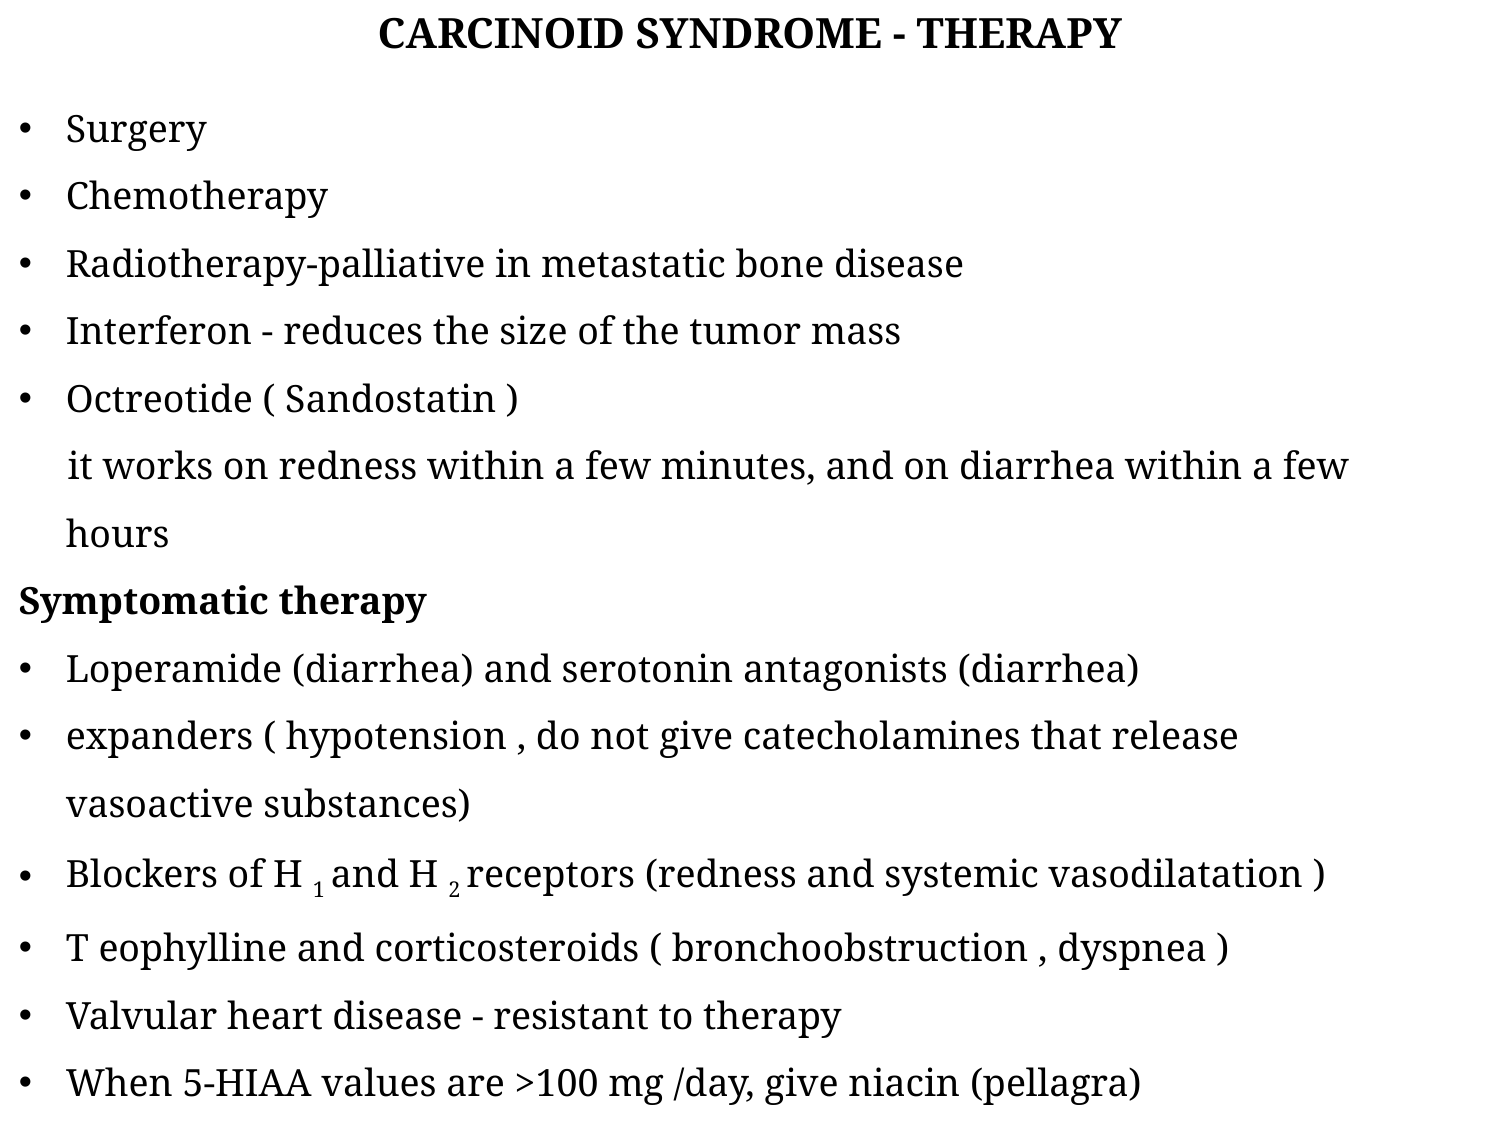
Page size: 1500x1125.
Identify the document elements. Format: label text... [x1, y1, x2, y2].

text_box CARCINOID SYNDROME - THERAPY [0, 0, 1500, 63]
text_box Surgery Chemotherapy Radiotherapy-palliative in metastatic bone disease Interferon - reduces the size of the tumor mass Octreotide ( Sandostatin ) it works on redness within a few minutes, and on diarrhea within a few hours Symptomatic therapy Loperamide (diarrhea) and serotonin antagonists (diarrhea) expanders ( hypotension , do not give catecholamines that release vasoactive substances) Blockers of H 1 and H 2 receptors (redness and systemic vasodilatation ) T eophylline and corticosteroids ( bronchoobstruction , dyspnea ) Valvular heart disease - resistant to therapy When 5-HIAA values are >100 mg /day, give niacin (pellagra) [4, 75, 1430, 1112]
